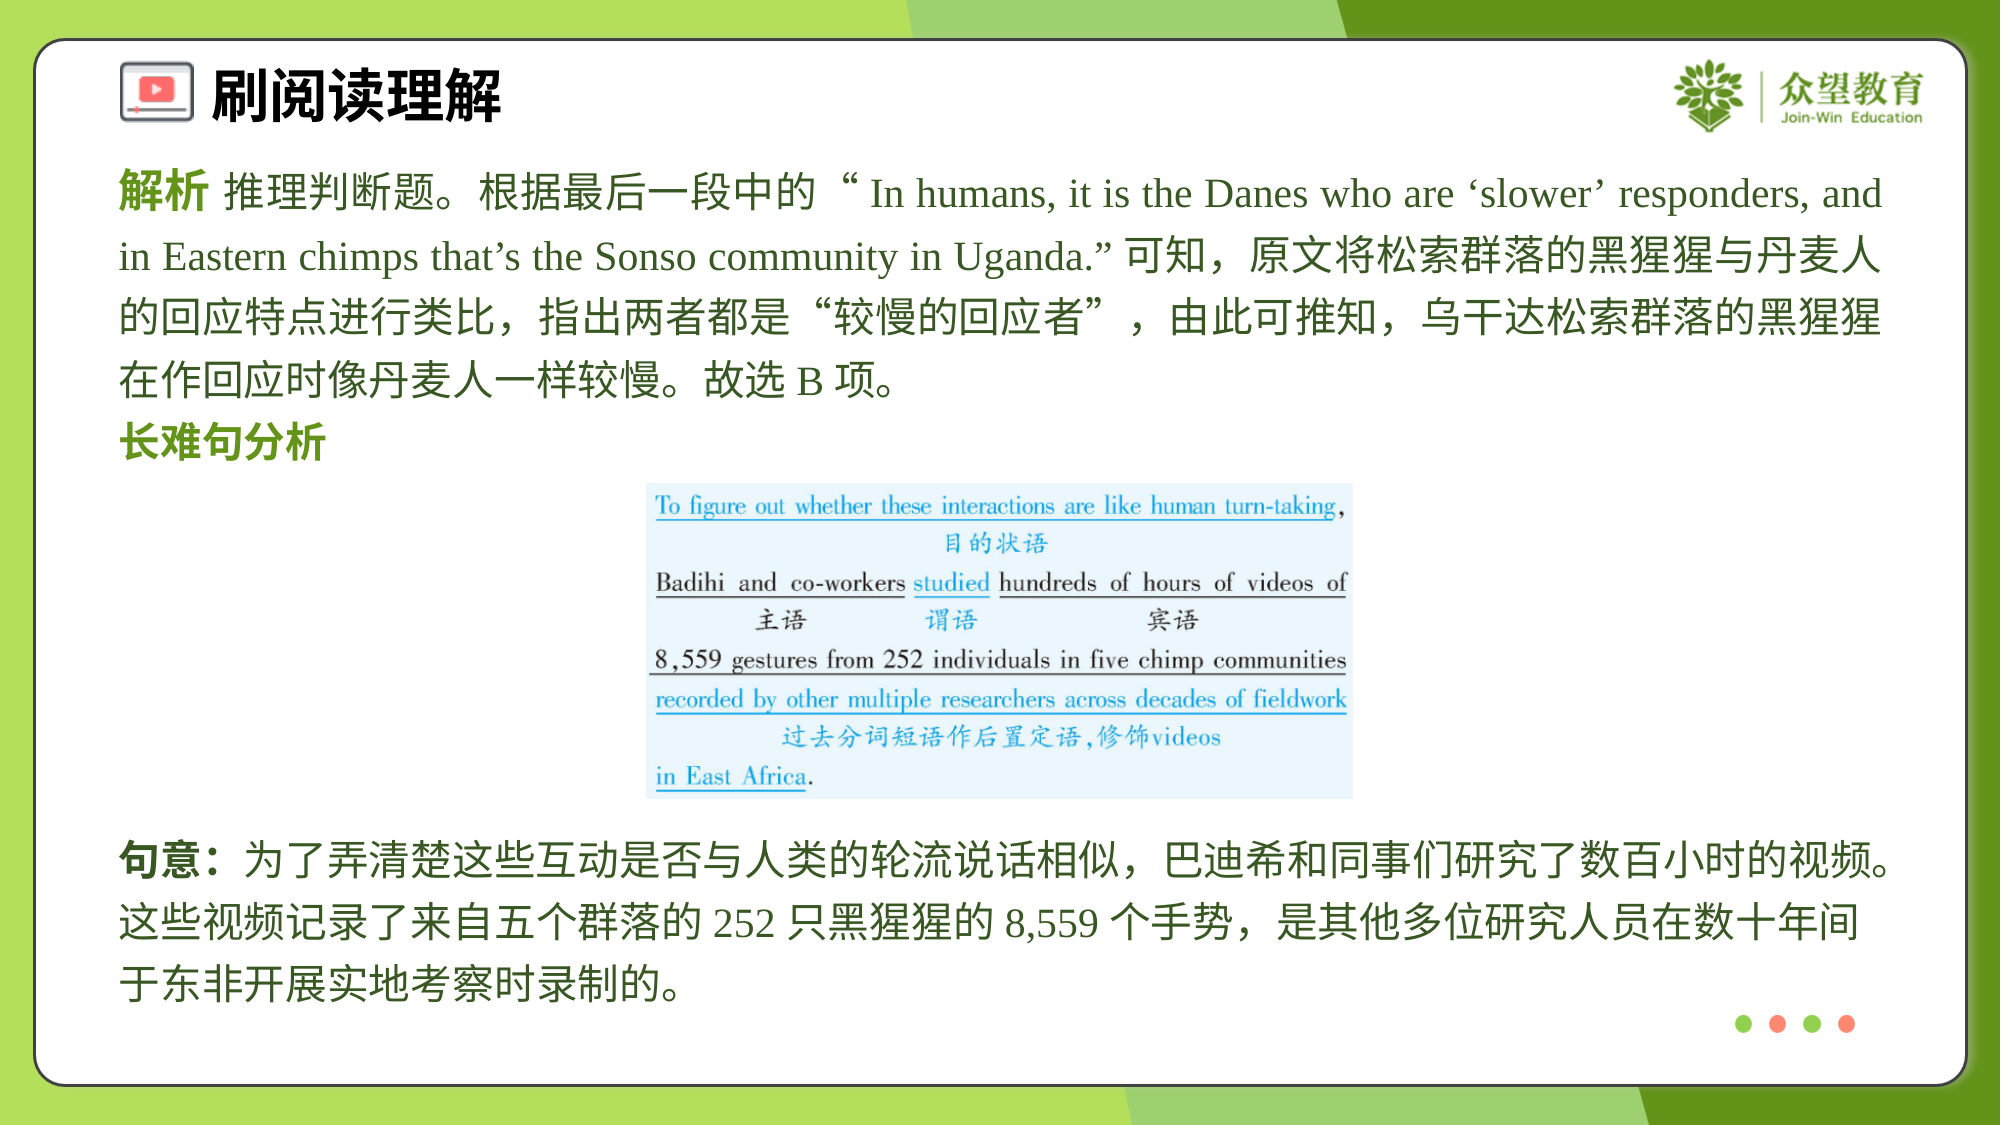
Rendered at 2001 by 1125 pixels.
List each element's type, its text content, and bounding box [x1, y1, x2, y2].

text_box 句意：为了弄清楚这些互动是否与人类的轮流说话相似，巴迪希和同事们研究了数百小时的视频。这些视频记录了来自五个群落的252只黑猩猩的8,559个手势，是其他多位研究人员在数十年间于东非开展实地考察时录制的。 [118, 820, 1883, 1004]
picture [0, 0, 2000, 1125]
text_box 解析 推理判断题。根据最后一段中的“In humans, it is the Danes who are ‘slower’ responders, and in Eastern chimps that’s the Sonso community in Uganda.”可知，原文将松索群落的黑猩猩与丹麦人的回应特点进行类比，指出两者都是“较慢的回应者”，由此可推知，乌干达松索群落的黑猩猩在作回应时像丹麦人一样较慢。故选B项。 长难句分析 [118, 147, 1883, 462]
